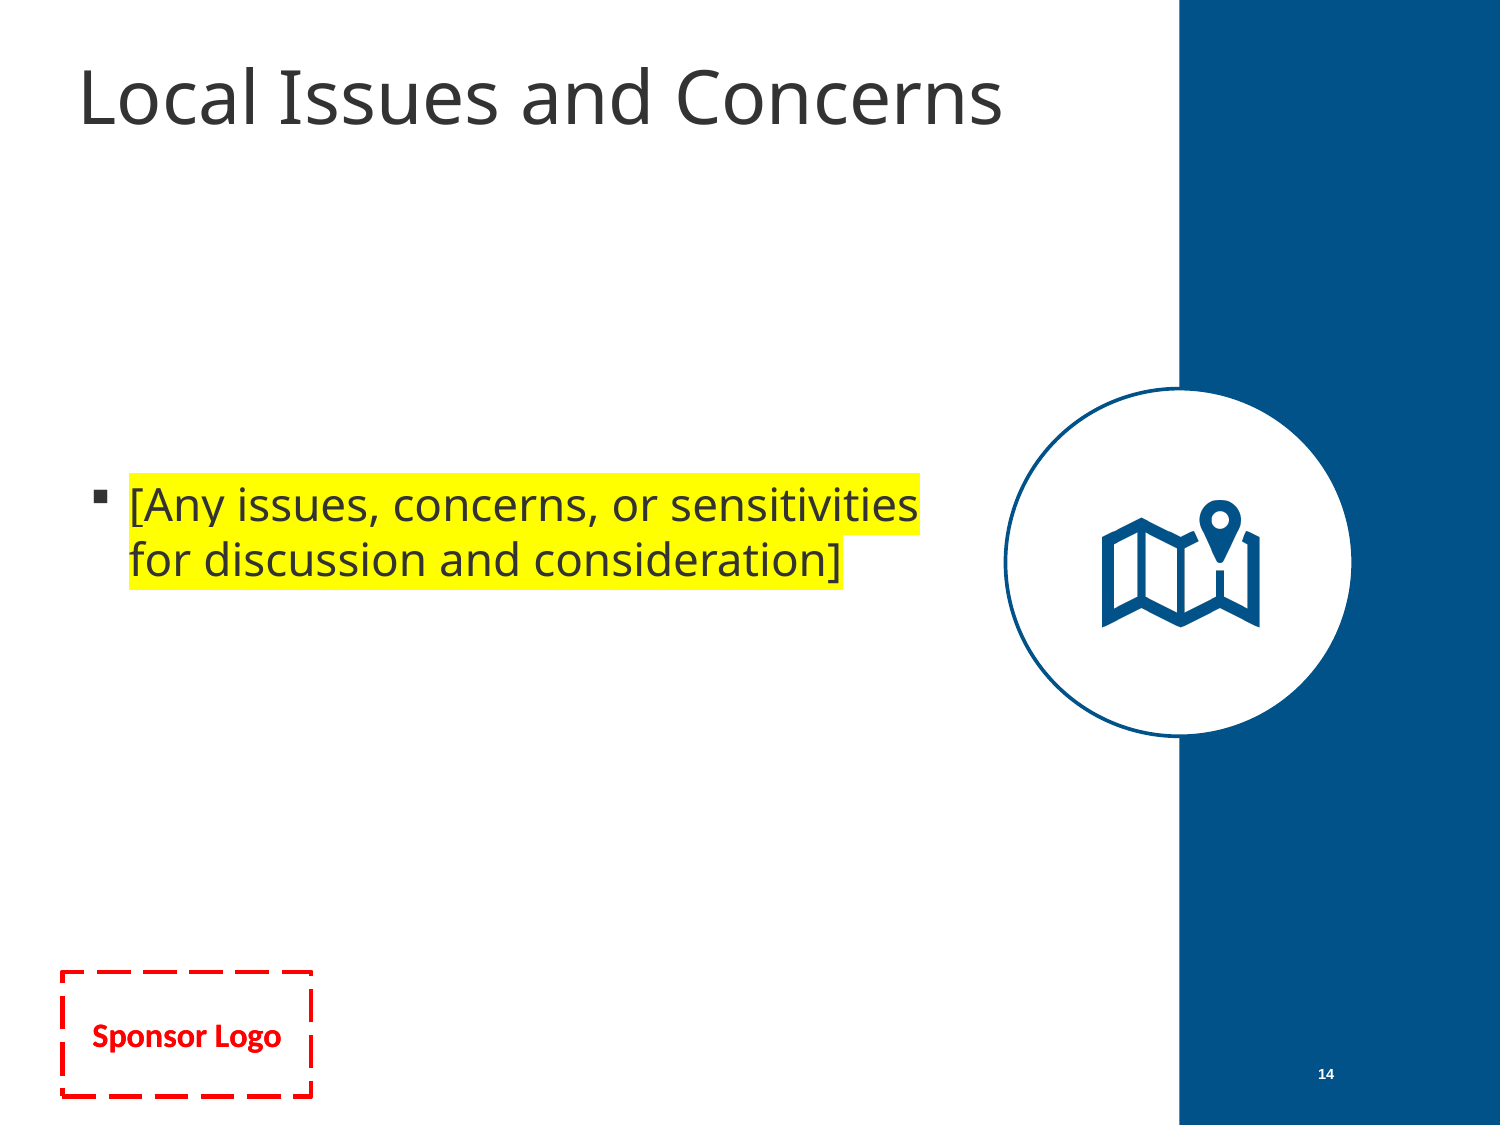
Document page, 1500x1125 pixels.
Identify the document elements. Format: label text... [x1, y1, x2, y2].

list [Any issues, concerns, or sensitivities for discussion and consideration] [75, 324, 963, 737]
text_box [1177, 0, 1500, 1125]
picture [1086, 469, 1275, 658]
slide_number 14 [1242, 1052, 1368, 1098]
title Local Issues and Concerns [62, 12, 1045, 176]
text_box [1003, 386, 1356, 739]
